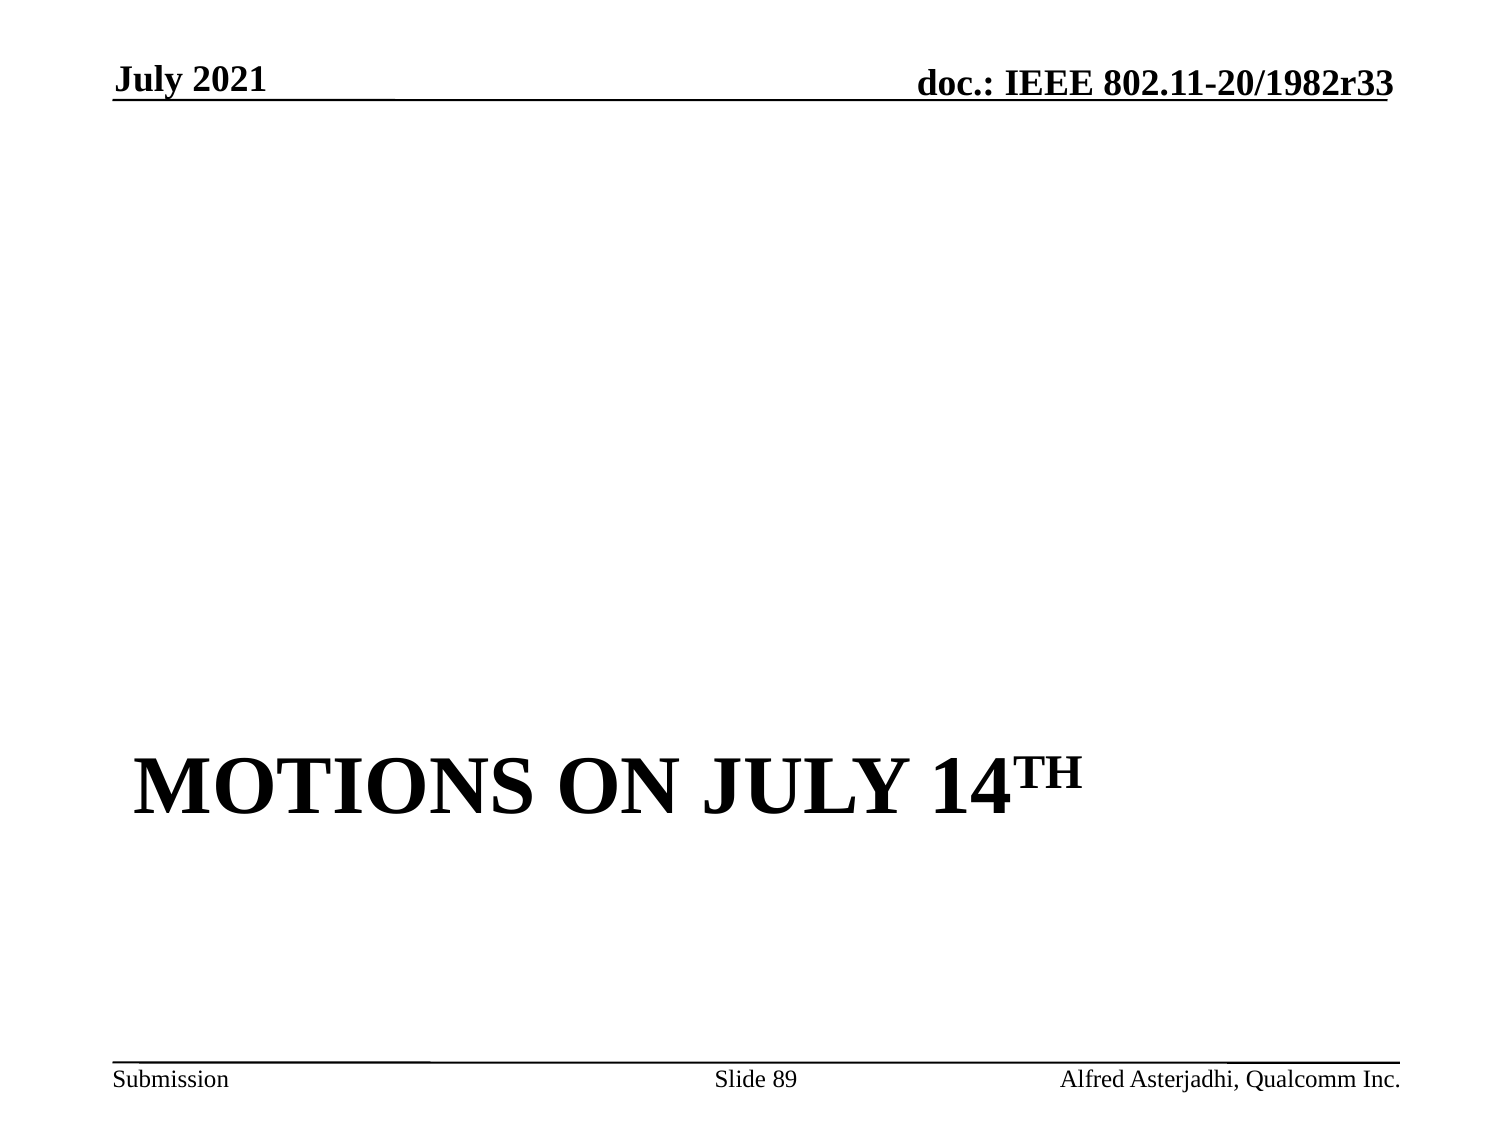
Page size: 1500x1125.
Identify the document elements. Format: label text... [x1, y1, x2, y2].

title Motions on July 14th [118, 722, 1394, 947]
footer Alfred Asterjadhi, Qualcomm Inc. [878, 1061, 1402, 1093]
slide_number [114, 54, 423, 100]
slide_number Slide 89 [712, 1061, 800, 1123]
